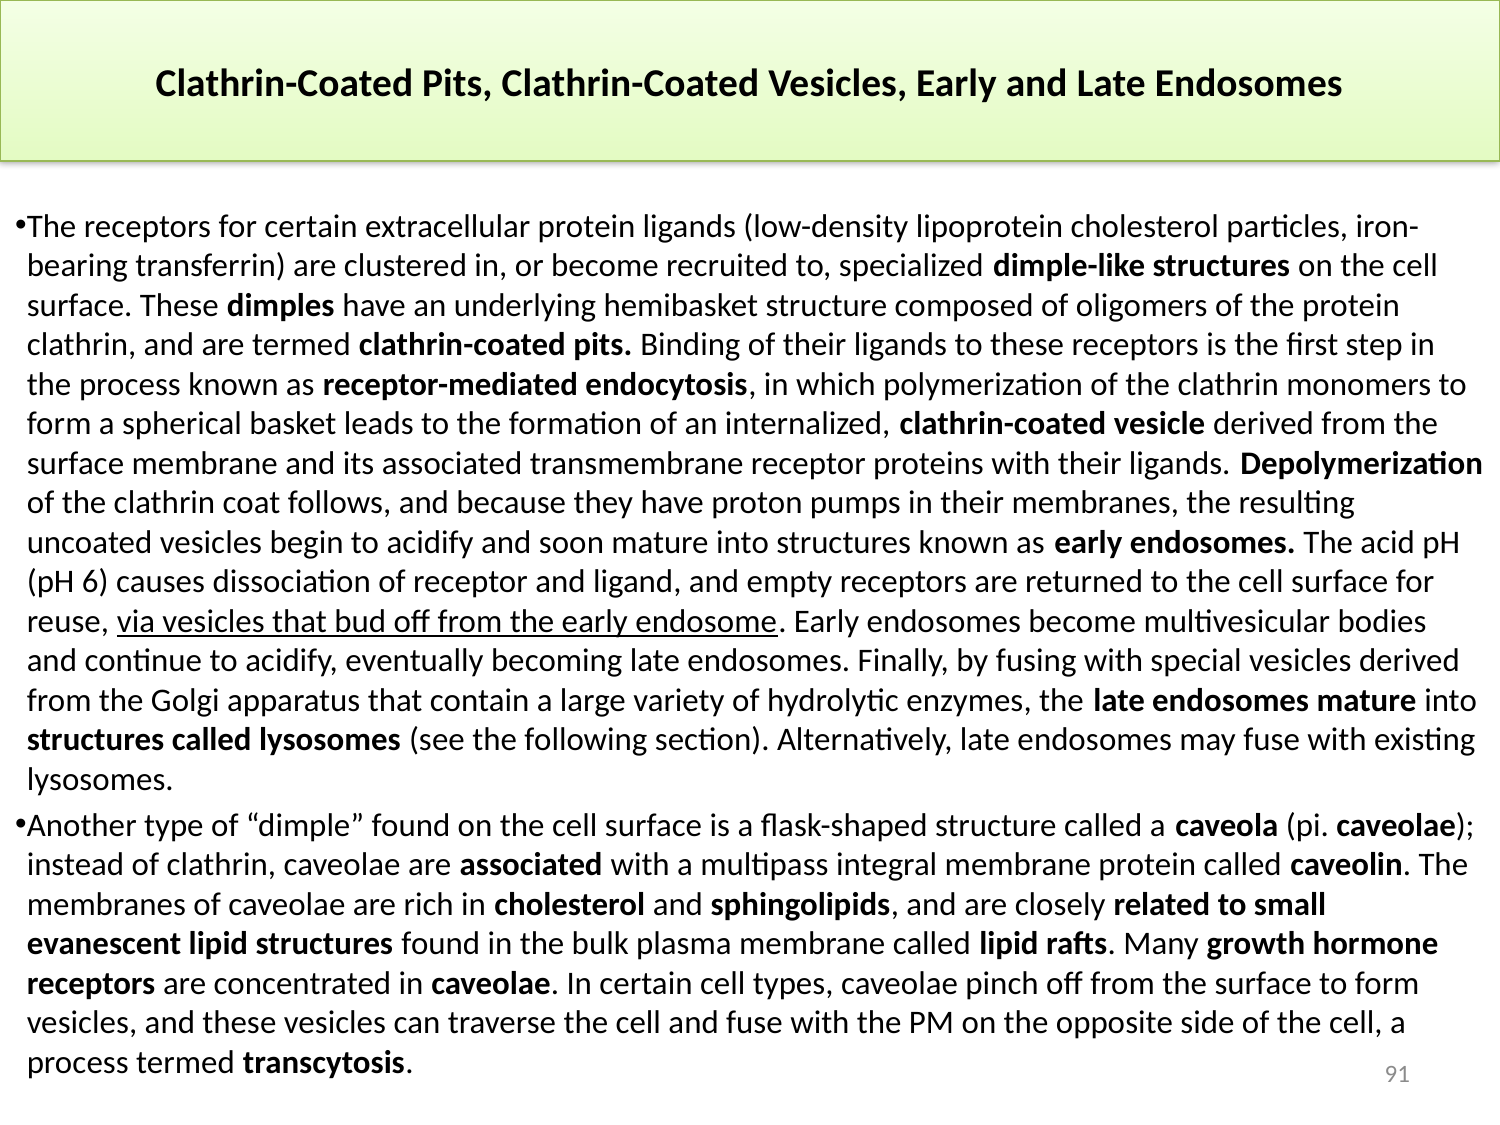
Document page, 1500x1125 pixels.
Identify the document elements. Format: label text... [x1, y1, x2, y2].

title Clathrin-Coated Pits, Clathrin-Coated Vesicles, Early and Late Endosomes [0, 0, 1500, 162]
slide_number 91 [1074, 1042, 1425, 1103]
list The receptors for certain extracellular protein ligands (low-density lipoprotein cholesterol particles, iron-bearing transferrin) are clustered in, or become recruited to, specialized dimple-like structures on the cell surface. These dimples have an underlying hemibasket structure composed of oligomers of the protein clathrin, and are termed clathrin-coated pits. Binding of their ligands to these receptors is the first step in the process known as receptor-mediated endocytosis, in which polymerization of the clathrin monomers to form a spherical basket leads to the formation of an internalized, clathrin-coated vesicle derived from the surface membrane and its associated transmembrane receptor proteins with their ligands. Depolymerization of the clathrin coat follows, and because they have proton pumps in their membranes, the resulting uncoated vesicles begin to acidify and soon mature into structures known as early endosomes. The acid pH (pH 6) causes dissociation of receptor and ligand, and empty receptors are returned to the cell surface for reuse, via vesicles that bud off from the early endosome. Early endosomes become multivesicular bodies and continue to acidify, eventually becoming late endosomes. Finally, by fusing with special vesicles derived from the Golgi apparatus that contain a large variety of hydrolytic enzymes, the late endosomes mature into structures called lysosomes (see the following section). Alternatively, late endosomes may fuse with existing lysosomes. Another type of “dimple” found on the cell surface is a flask-shaped structure called a caveola (pi. caveolae); instead of clathrin, caveolae are associated with a multipass integral membrane protein called caveolin. The membranes of caveolae are rich in cholesterol and sphingolipids, and are closely related to small evanescent lipid structures found in the bulk plasma membrane called lipid rafts. Many growth hormone receptors are concentrated in caveolae. In certain cell types, caveolae pinch off from the surface to form vesicles, and these vesicles can traverse the cell and fuse with the PM on the opposite side of the cell, a process termed transcytosis. [0, 172, 1500, 1125]
